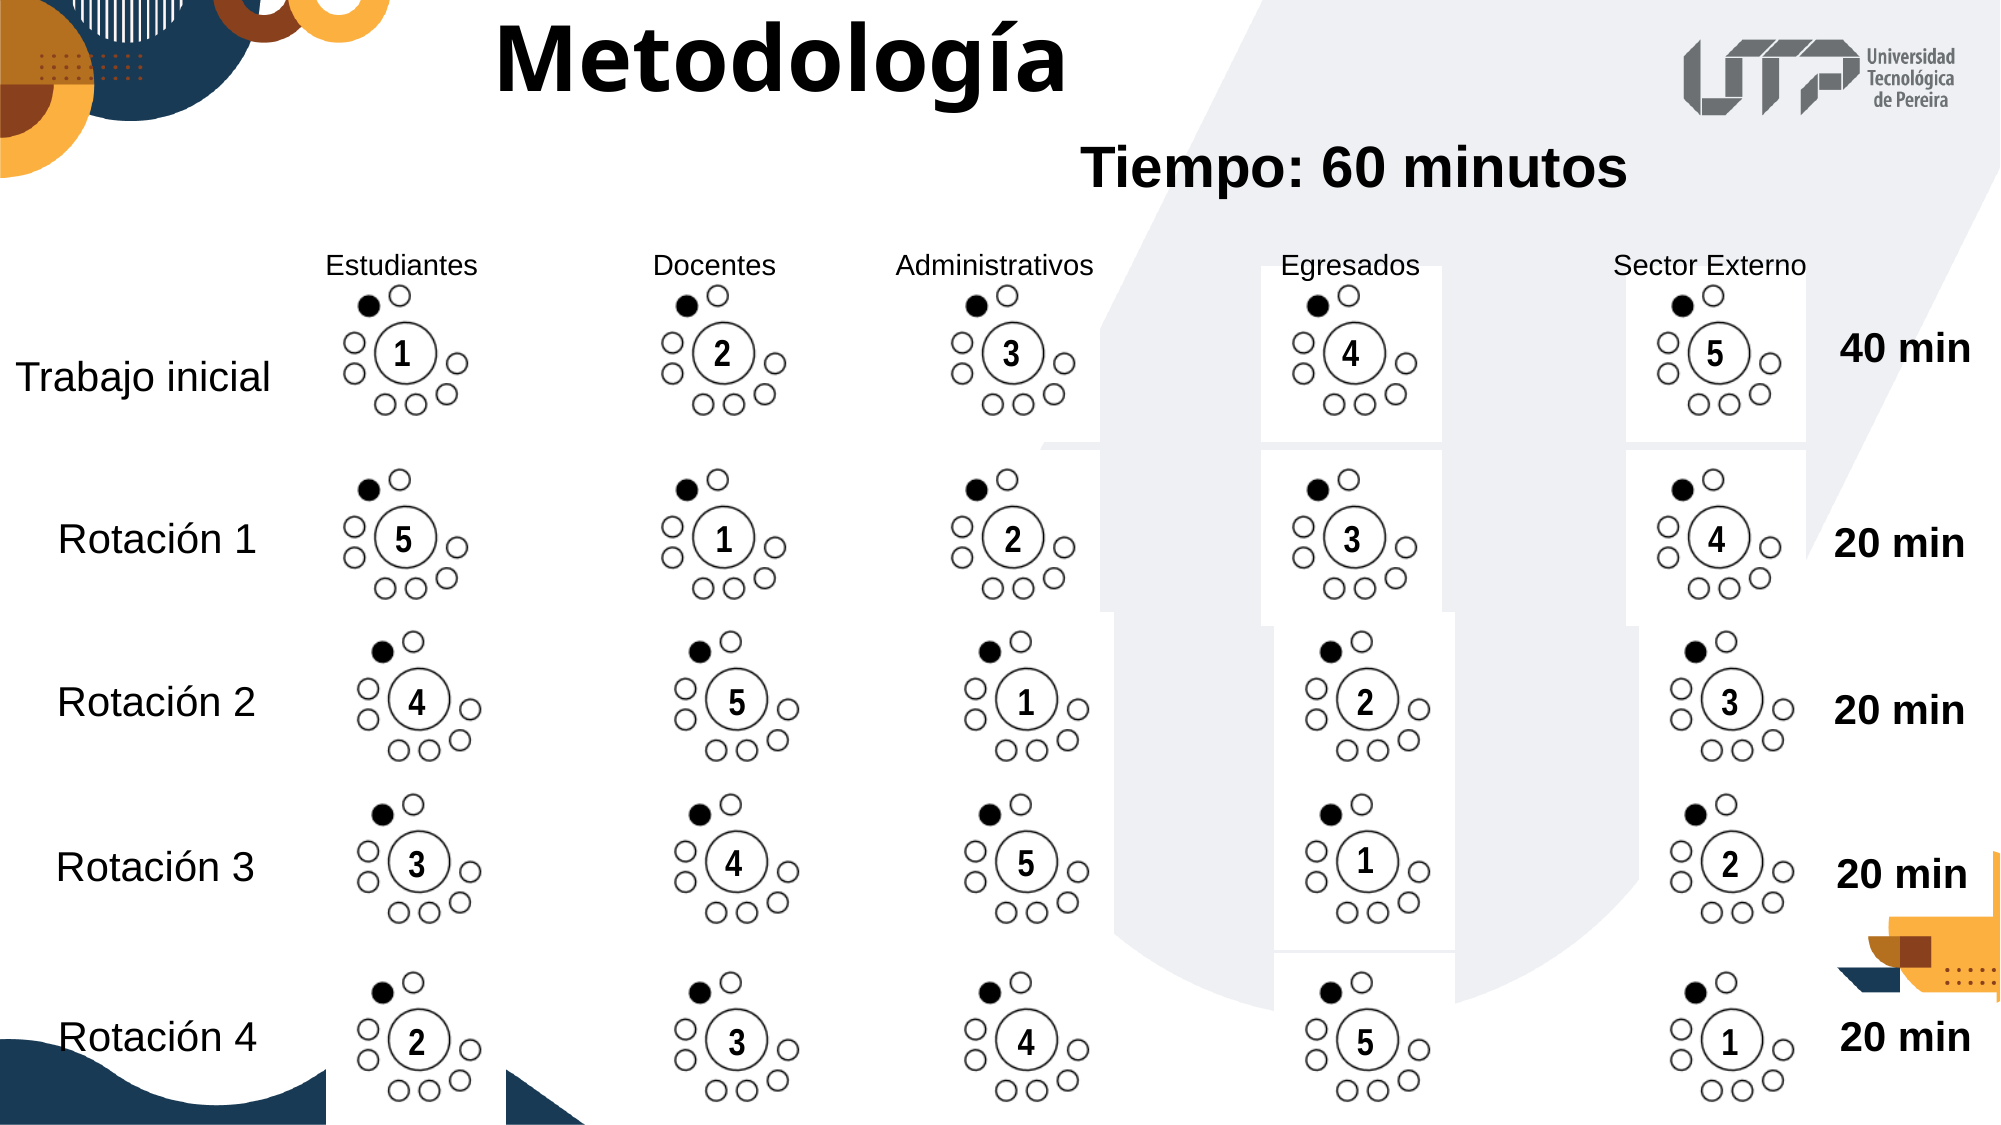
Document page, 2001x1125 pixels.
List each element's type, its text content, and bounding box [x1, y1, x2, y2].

text_box Rotación 4 [42, 992, 326, 1063]
text_box Estudiantes [248, 232, 556, 282]
text_box Trabajo inicial [0, 332, 308, 403]
text_box Rotación 3 [40, 822, 326, 893]
text_box 20 min [1818, 498, 1991, 586]
text_box 20 min [1821, 828, 1993, 917]
text_box 20 min [1825, 992, 1997, 1081]
text_box Metodología [477, 0, 1110, 118]
text_box 20 min [1819, 665, 1991, 754]
text_box 40 min [1825, 303, 1997, 392]
text_box Administrativos [841, 232, 1149, 282]
text_box Egresados [1196, 232, 1505, 282]
picture [0, 0, 2001, 1125]
text_box Sector Externo [1556, 232, 1865, 282]
text_box Tiempo: 60 minutos [1065, 107, 1664, 195]
text_box Rotación 1 [42, 494, 312, 565]
text_box Rotación 2 [41, 657, 326, 728]
text_box Docentes [560, 232, 841, 282]
